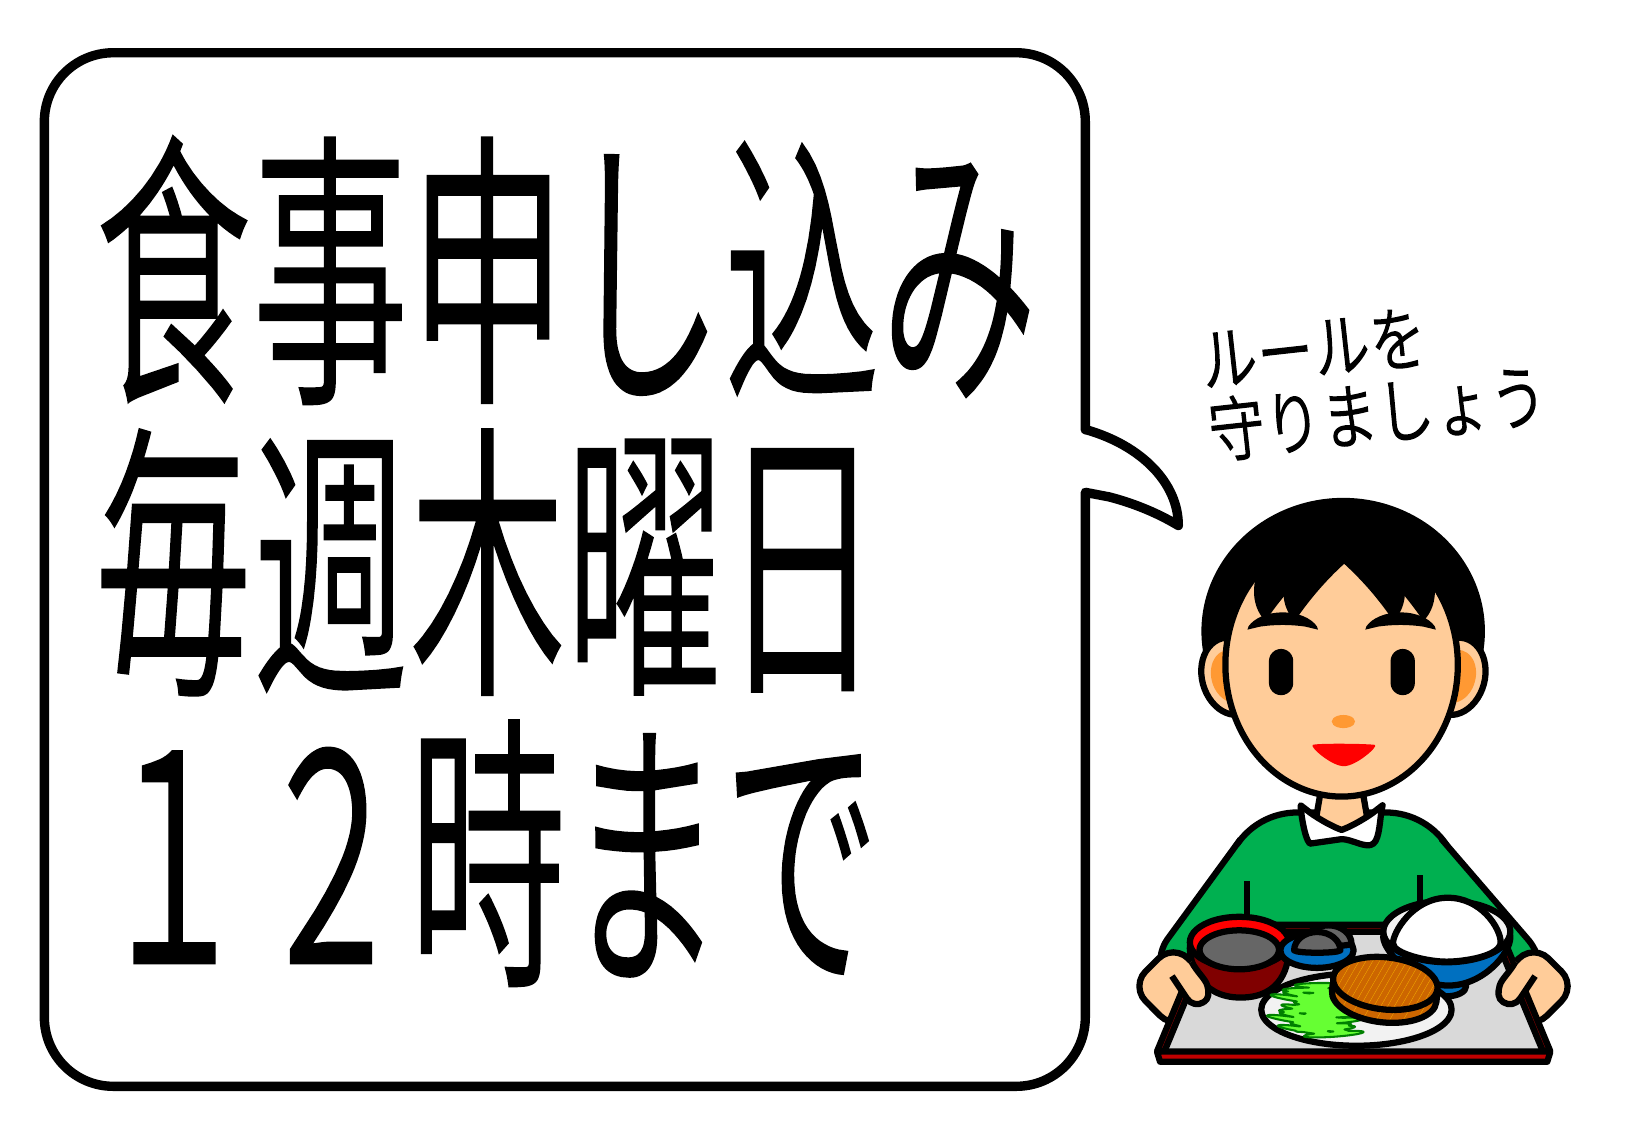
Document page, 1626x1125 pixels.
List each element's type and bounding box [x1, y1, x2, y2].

text_box [44, 52, 1173, 1087]
text_box [1143, 499, 1565, 1062]
